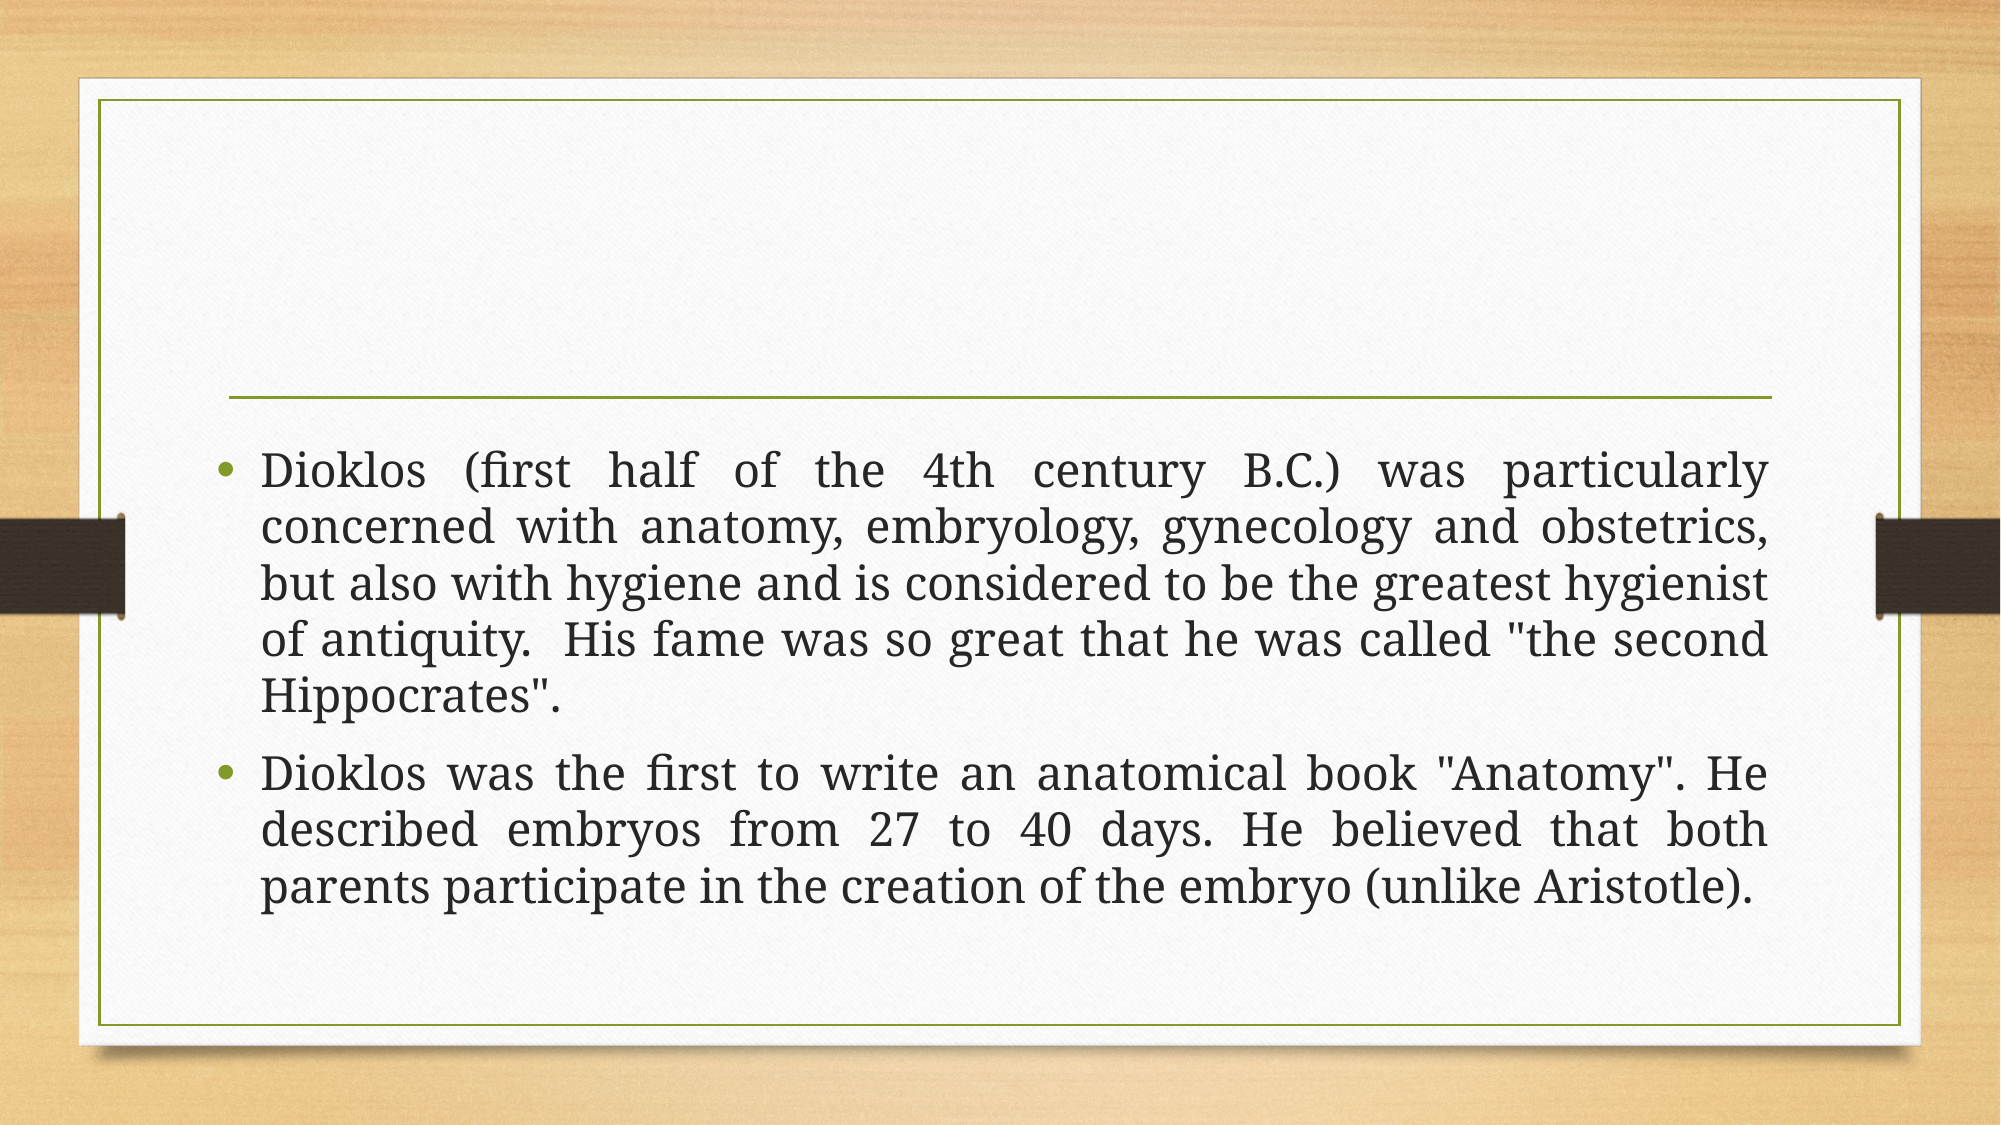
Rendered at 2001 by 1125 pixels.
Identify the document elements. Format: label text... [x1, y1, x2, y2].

picture [0, 0, 2001, 1125]
list Dioklos (first half of the 4th century B.C.) was particularly concerned with anatomy, embryology, gynecology and obstetrics, but also with hygiene and is considered to be the greatest hygienist of antiquity. His fame was so great that he was called "the second Hippocrates". Dioklos was the first to write an anatomical book "Anatomy". He described embryos from 27 to 40 days. He believed that both parents participate in the creation of the embryo (unlike Aristotle). [201, 432, 1785, 969]
